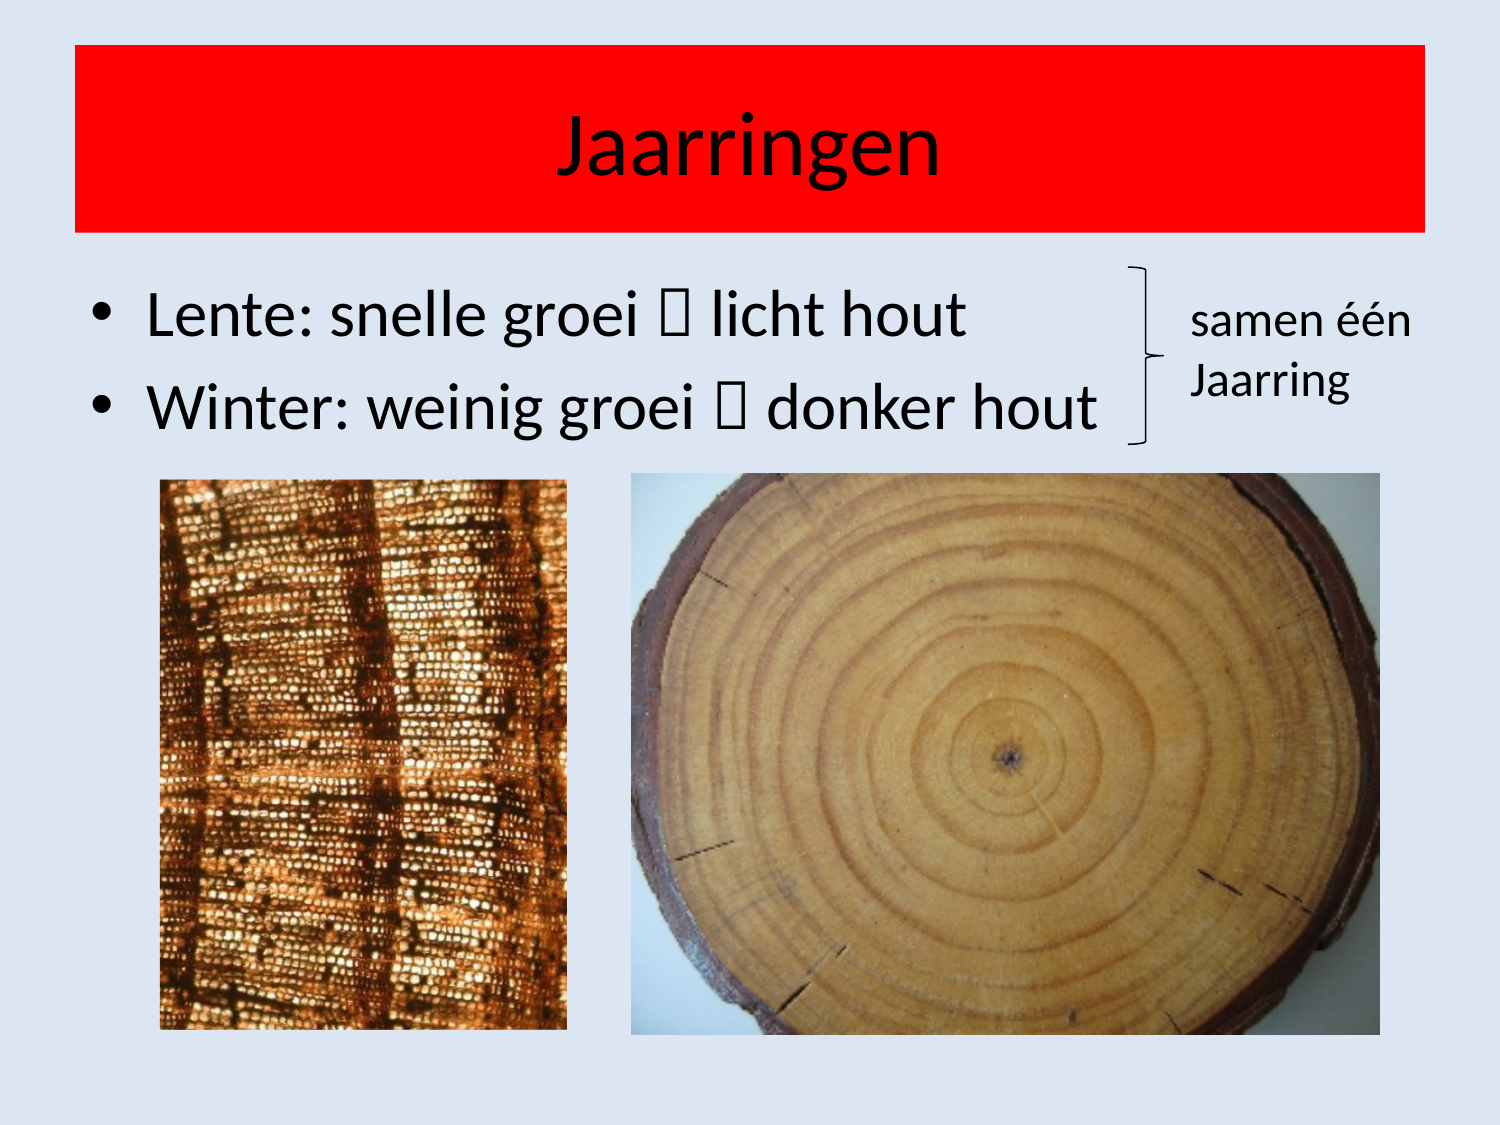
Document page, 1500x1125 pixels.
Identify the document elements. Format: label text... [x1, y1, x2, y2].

list Lente: snelle groei  licht hout Winter: weinig groei  donker hout [75, 262, 1425, 1005]
title Jaarringen [75, 45, 1425, 233]
picture [87, 473, 1381, 1036]
text_box [1127, 266, 1165, 446]
text_box samen één Jaarring [1175, 278, 1447, 414]
